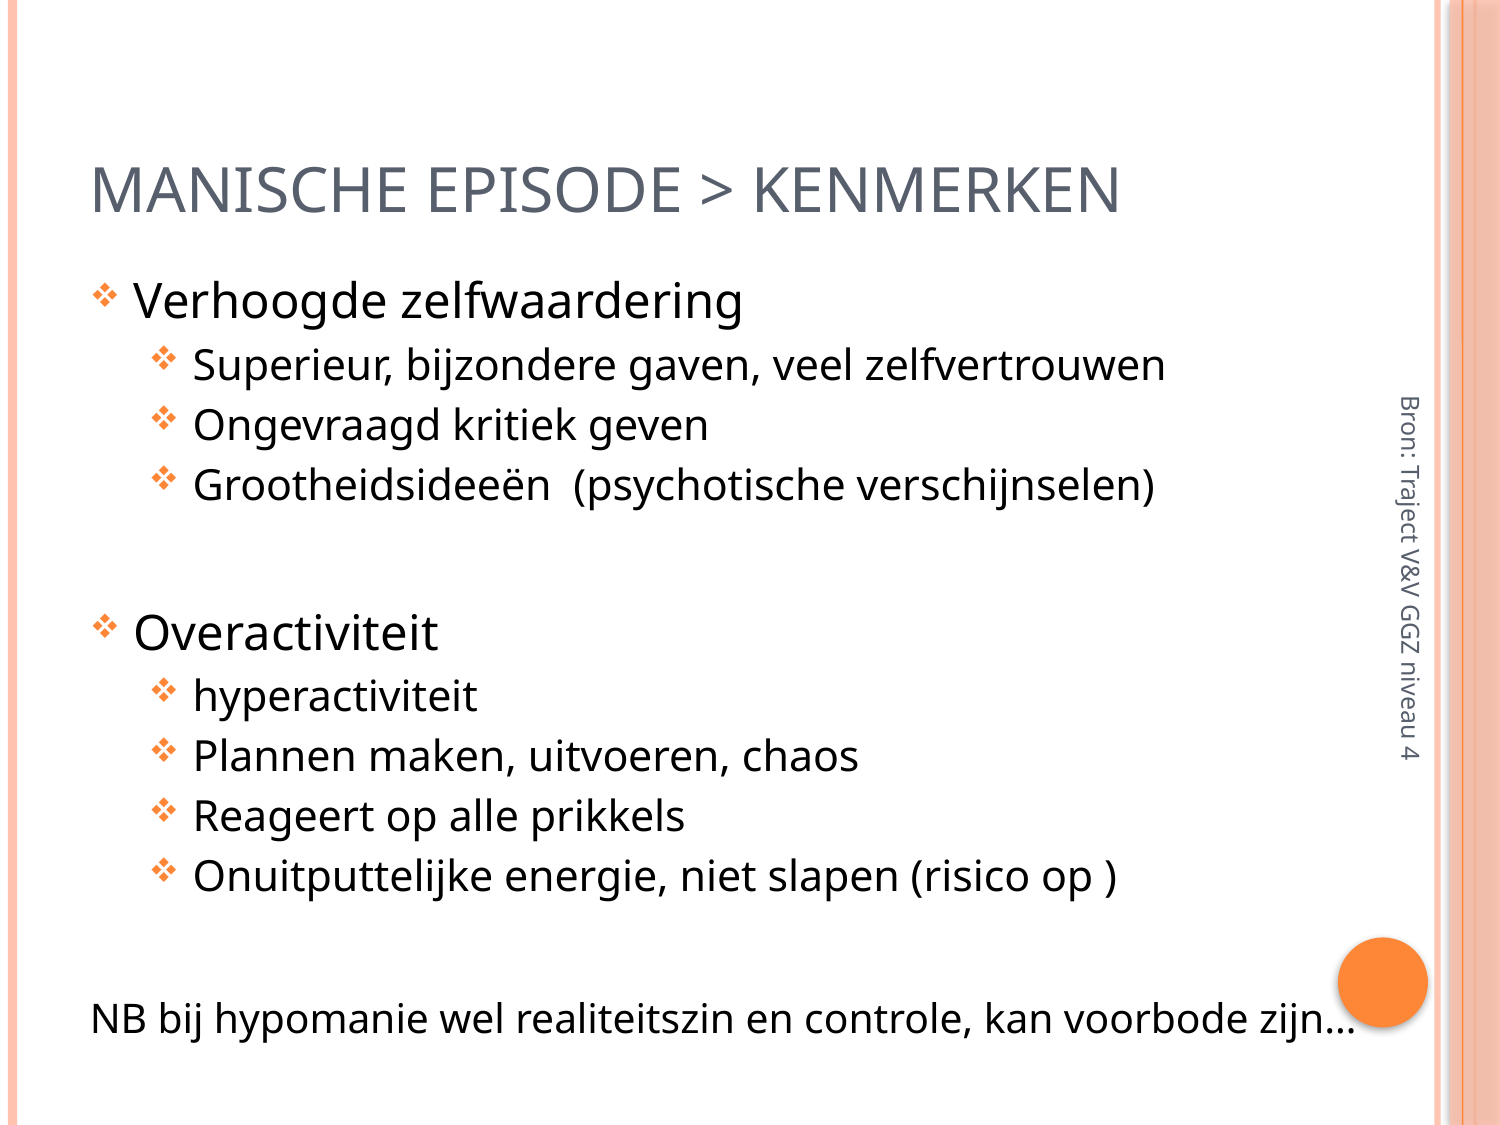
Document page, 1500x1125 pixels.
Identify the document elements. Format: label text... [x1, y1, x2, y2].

list Verhoogde zelfwaardering Superieur, bijzondere gaven, veel zelfvertrouwen Ongevraagd kritiek geven Grootheidsideeën (psychotische verschijnselen) Overactiviteit hyperactiviteit Plannen maken, uitvoeren, chaos Reageert op alle prikkels Onuitputtelijke energie, niet slapen (risico op ) NB bij hypomanie wel realiteitszin en controle, kan voorbode zijn… [75, 262, 1388, 1062]
title Manische episode > kenmerken [75, 45, 1300, 233]
footer Bron: Traject V&V GGZ niveau 4 [1379, 380, 1440, 906]
